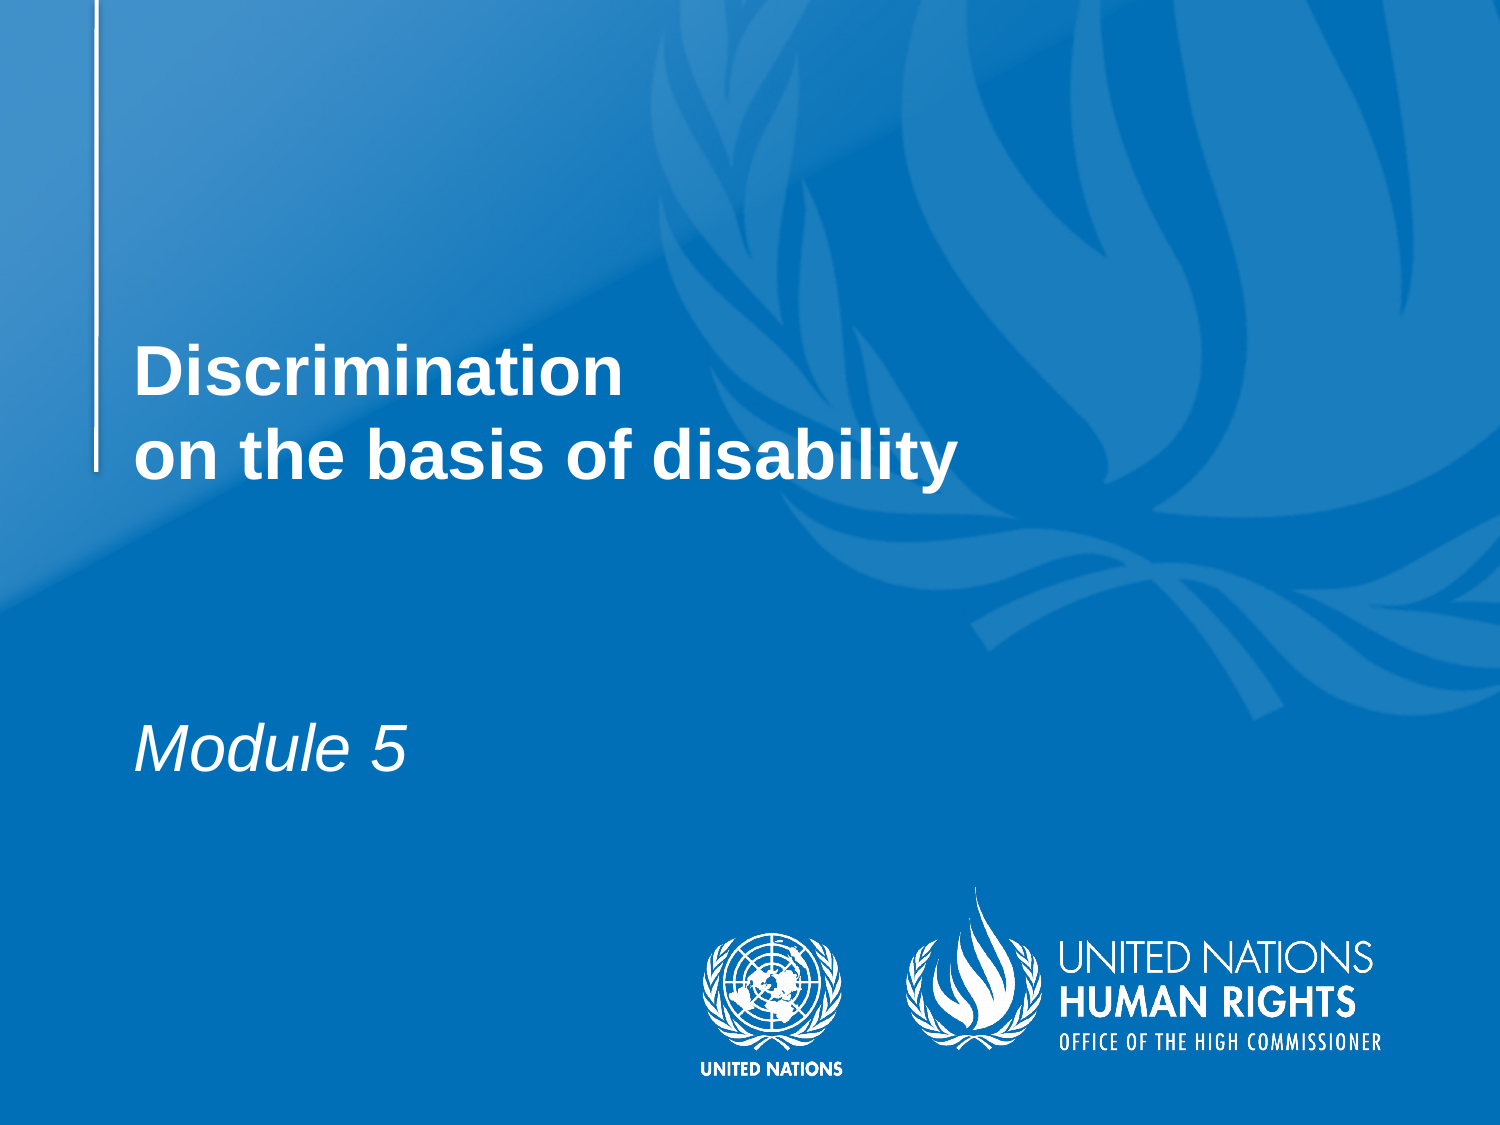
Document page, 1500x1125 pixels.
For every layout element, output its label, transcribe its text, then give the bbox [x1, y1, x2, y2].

picture [0, 0, 1500, 1125]
subtitle Module 5 [118, 696, 1200, 858]
title Discrimination on the basis of disability [118, 316, 1325, 506]
